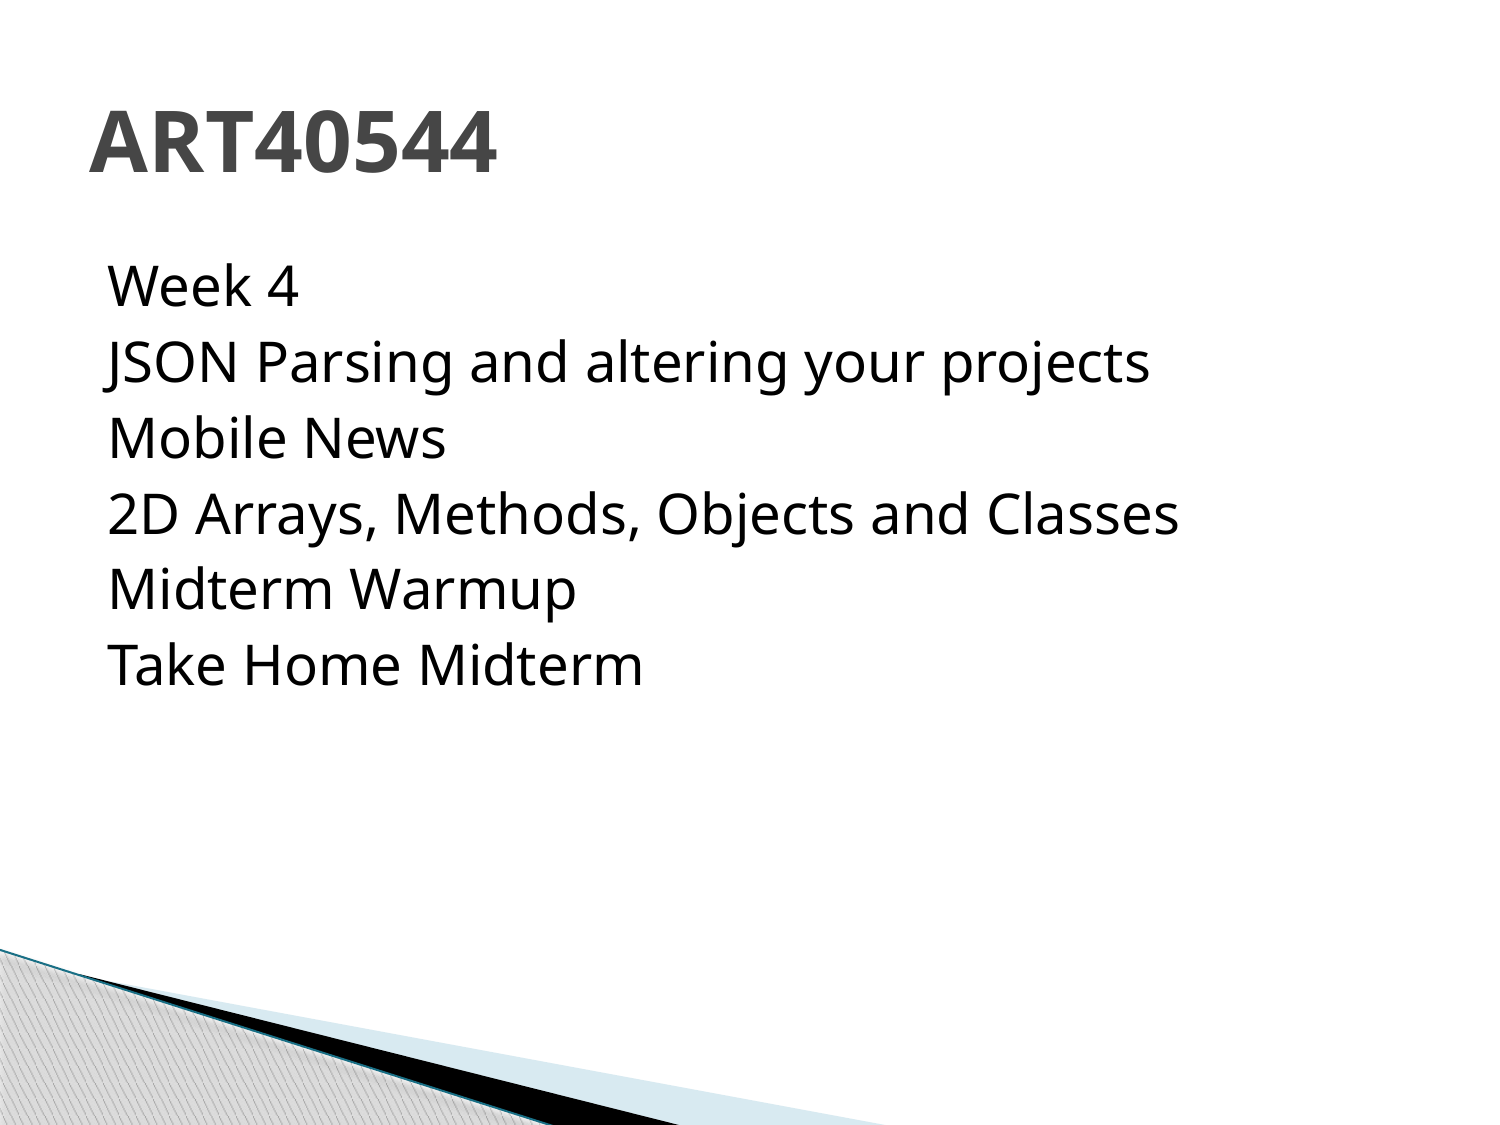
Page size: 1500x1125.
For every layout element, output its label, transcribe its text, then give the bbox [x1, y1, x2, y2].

title ART40544 [75, 45, 1425, 233]
list Week 4 JSON Parsing and altering your projects Mobile News 2D Arrays, Methods, Objects and Classes Midterm Warmup Take Home Midterm [75, 243, 1425, 986]
